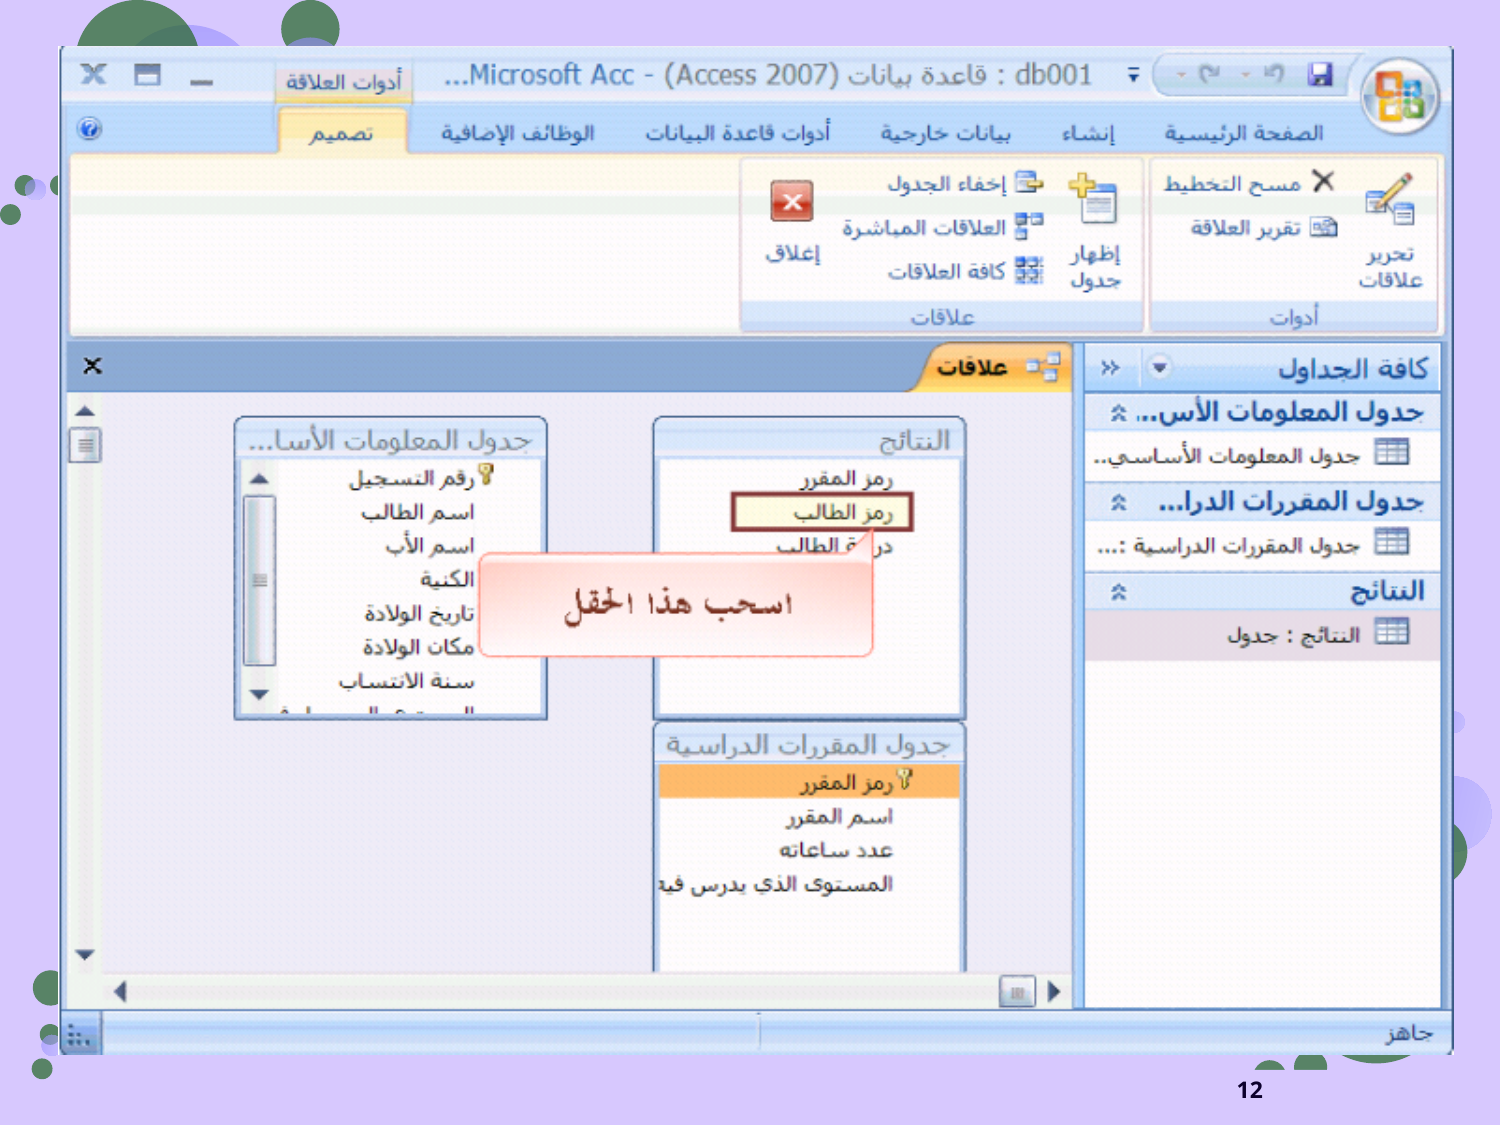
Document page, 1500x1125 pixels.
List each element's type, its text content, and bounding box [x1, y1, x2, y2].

picture [56, 45, 1455, 1057]
slide_number 12 [1074, 1069, 1425, 1113]
